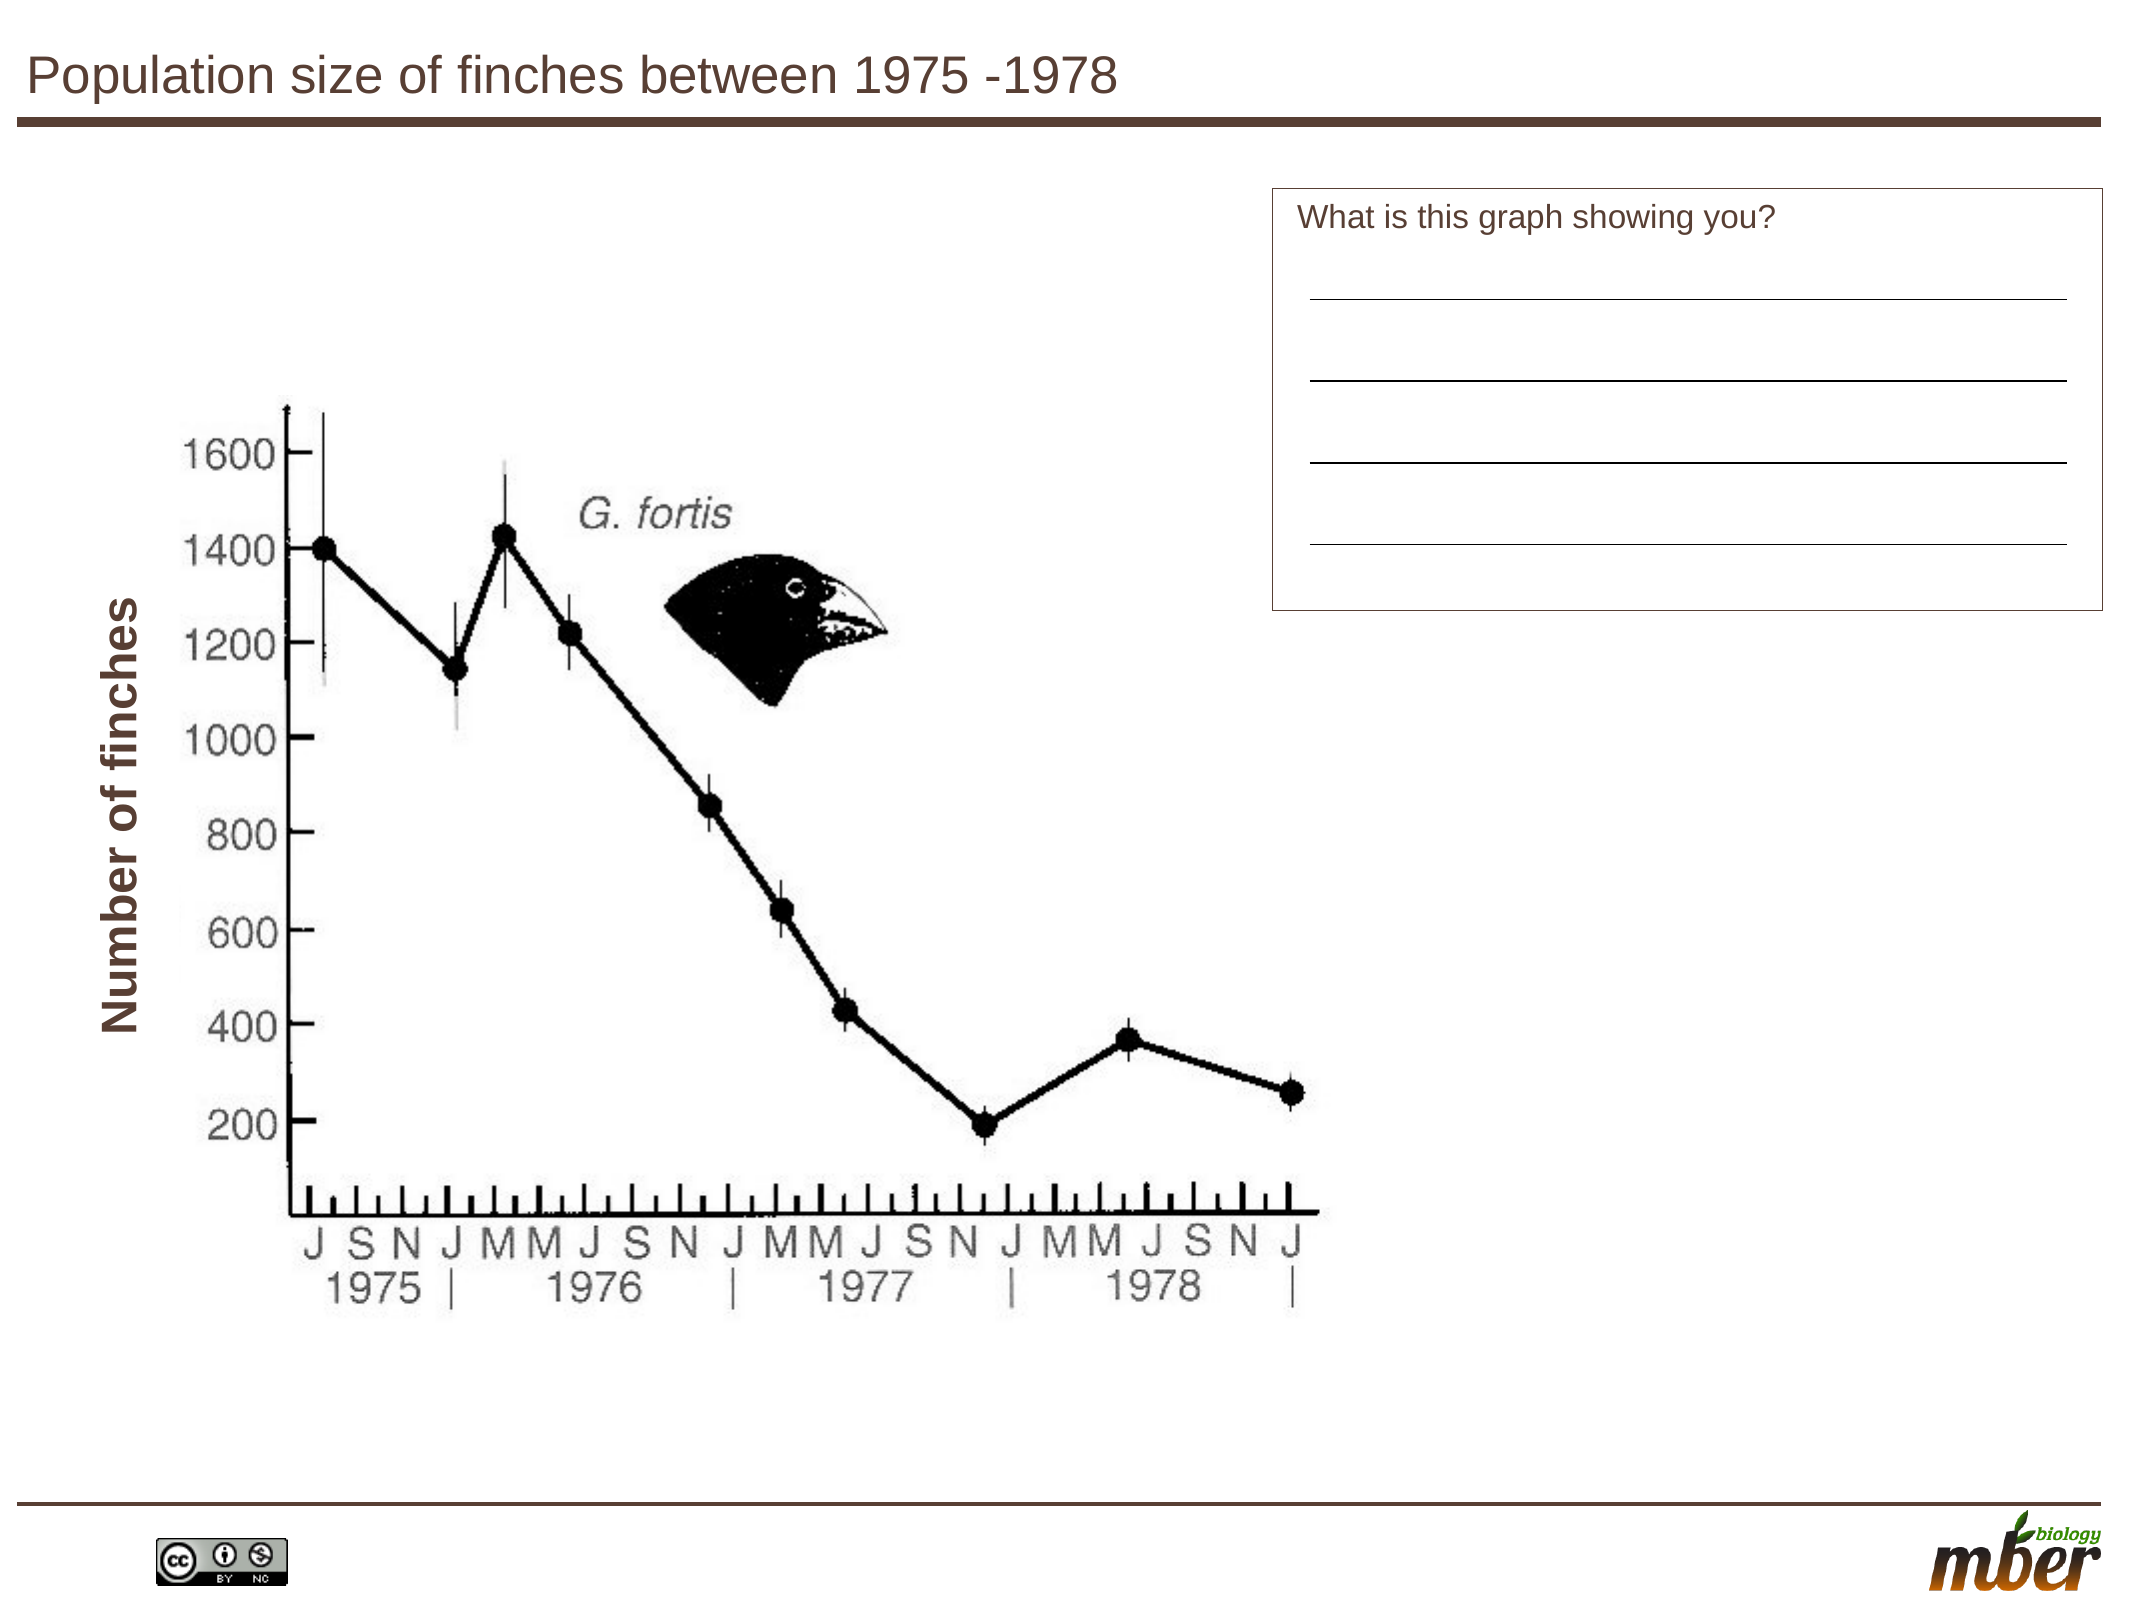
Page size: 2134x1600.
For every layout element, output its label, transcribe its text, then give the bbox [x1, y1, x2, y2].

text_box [1272, 188, 2104, 627]
title Population size of finches between 1975 -1978 [17, 31, 1736, 114]
text_box Number of finches [78, 455, 155, 1045]
picture [179, 395, 1344, 1348]
picture [156, 1538, 288, 1586]
picture [1929, 1510, 2101, 1591]
